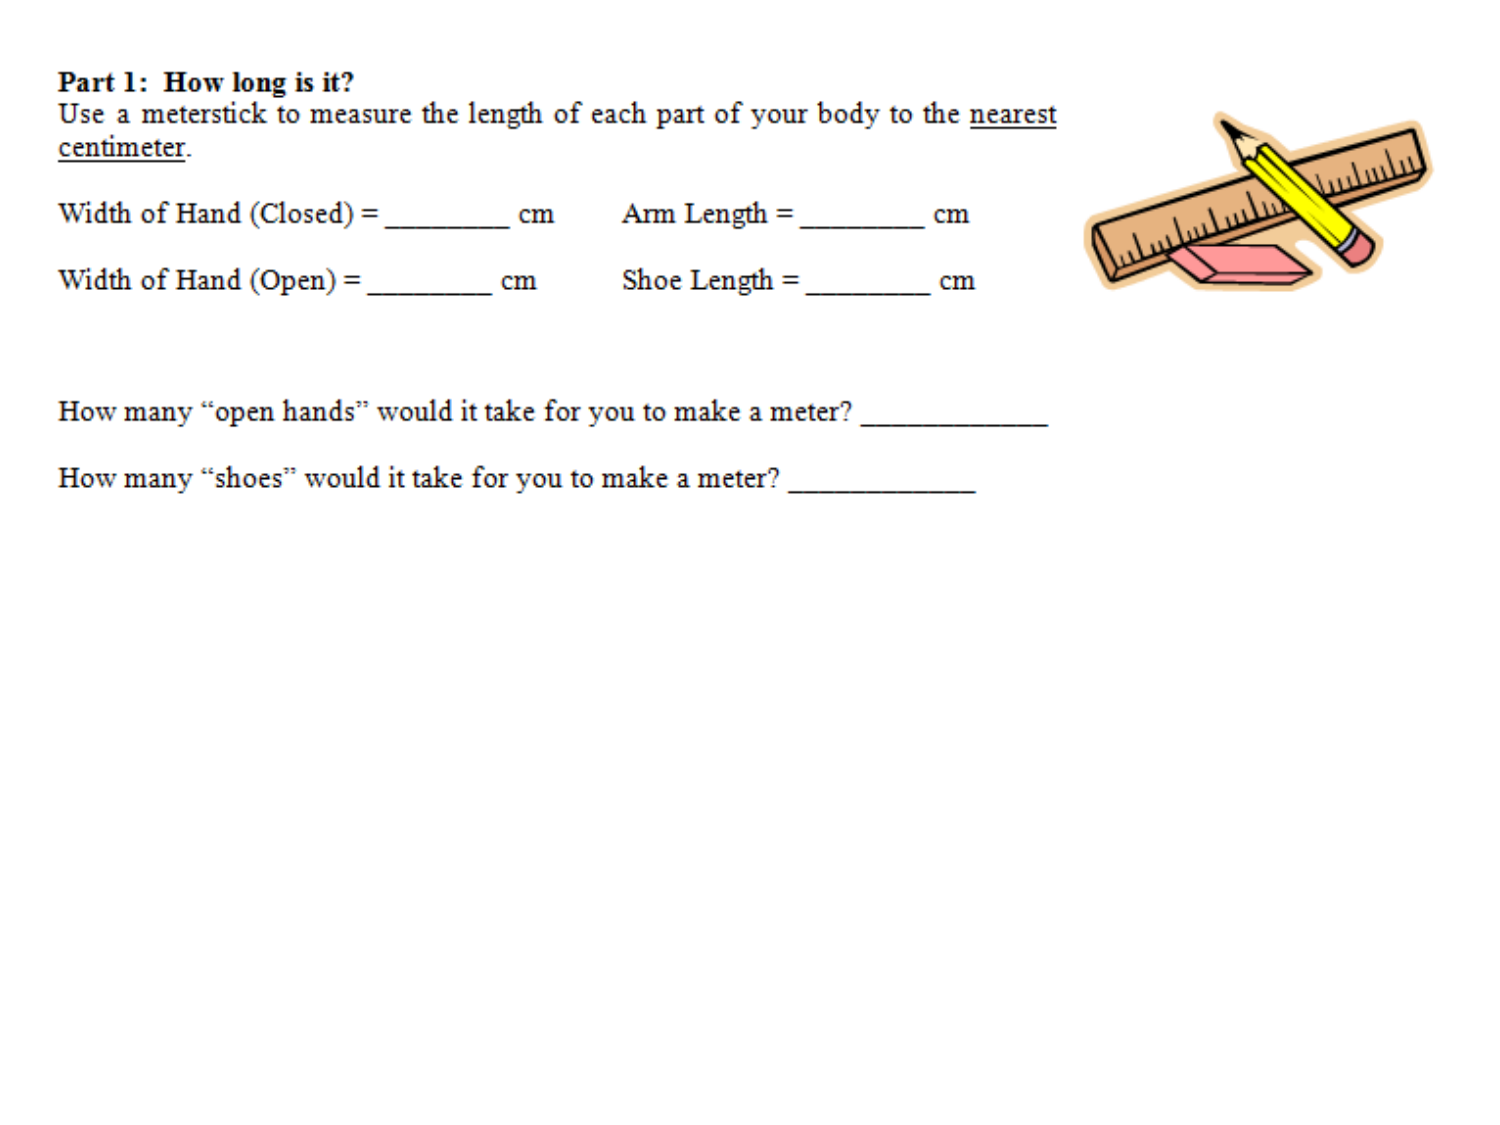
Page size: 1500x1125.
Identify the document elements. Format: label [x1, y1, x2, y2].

picture [37, 49, 1466, 513]
